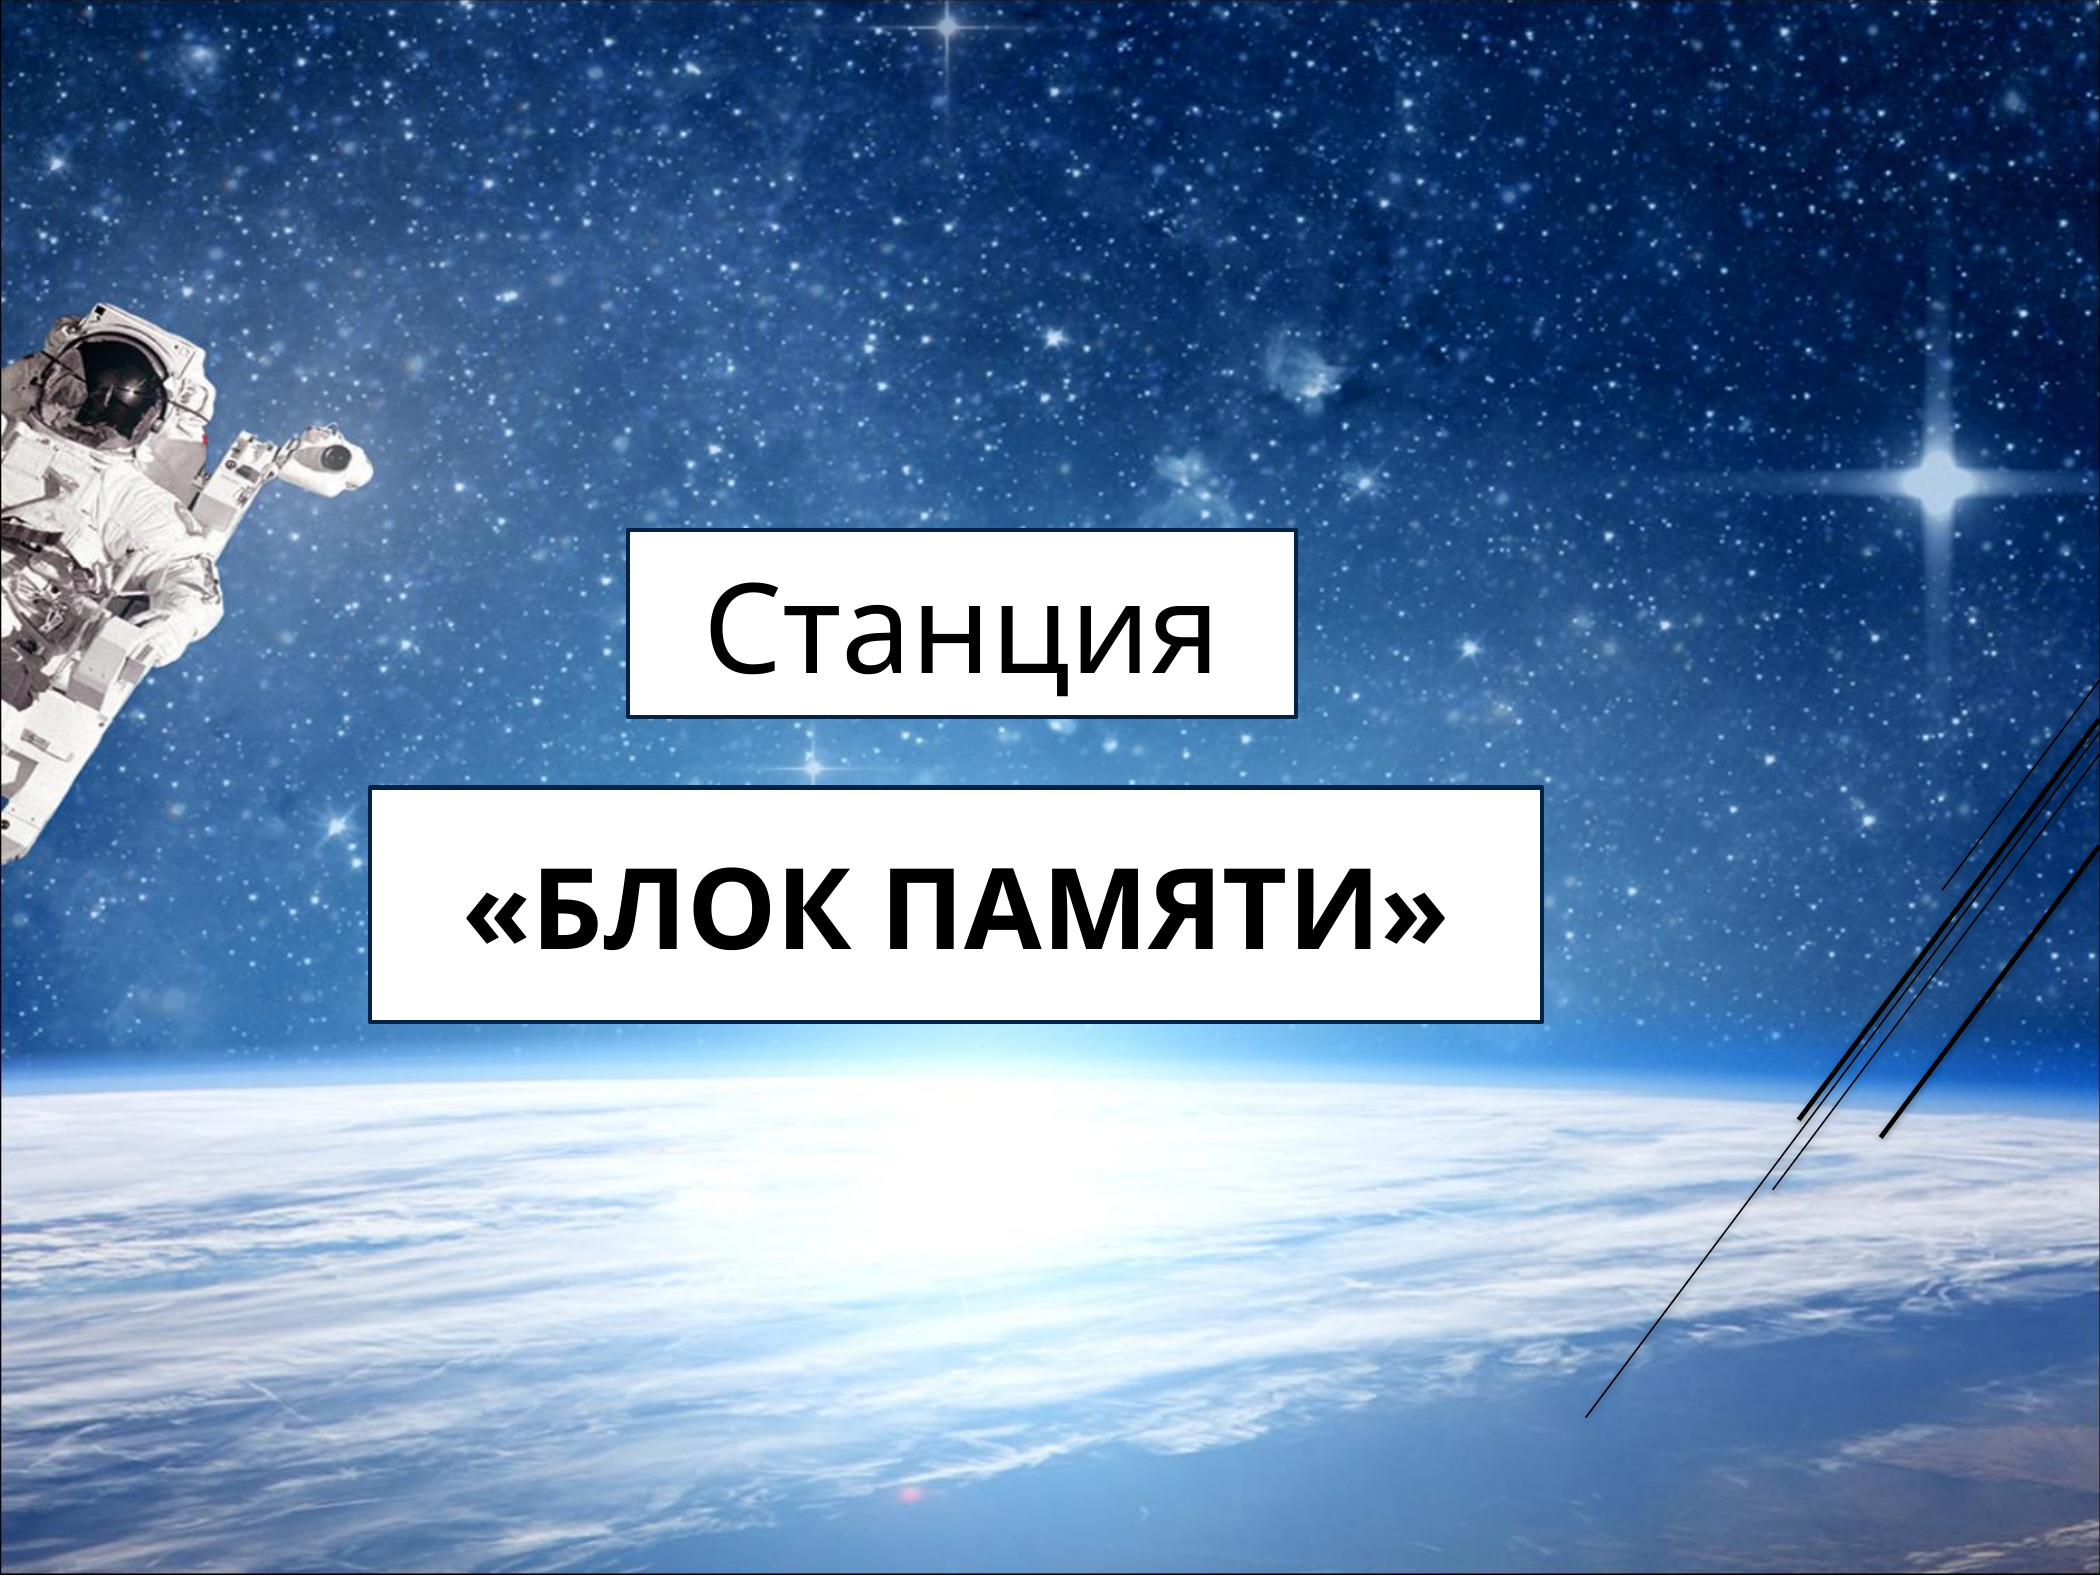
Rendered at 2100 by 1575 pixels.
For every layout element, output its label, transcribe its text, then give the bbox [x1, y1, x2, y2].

text_box Станция [626, 528, 1298, 719]
picture [0, 0, 2100, 1575]
text_box [370, 400, 1765, 834]
text_box «БЛОК ПАМЯТИ» [368, 785, 1544, 1024]
